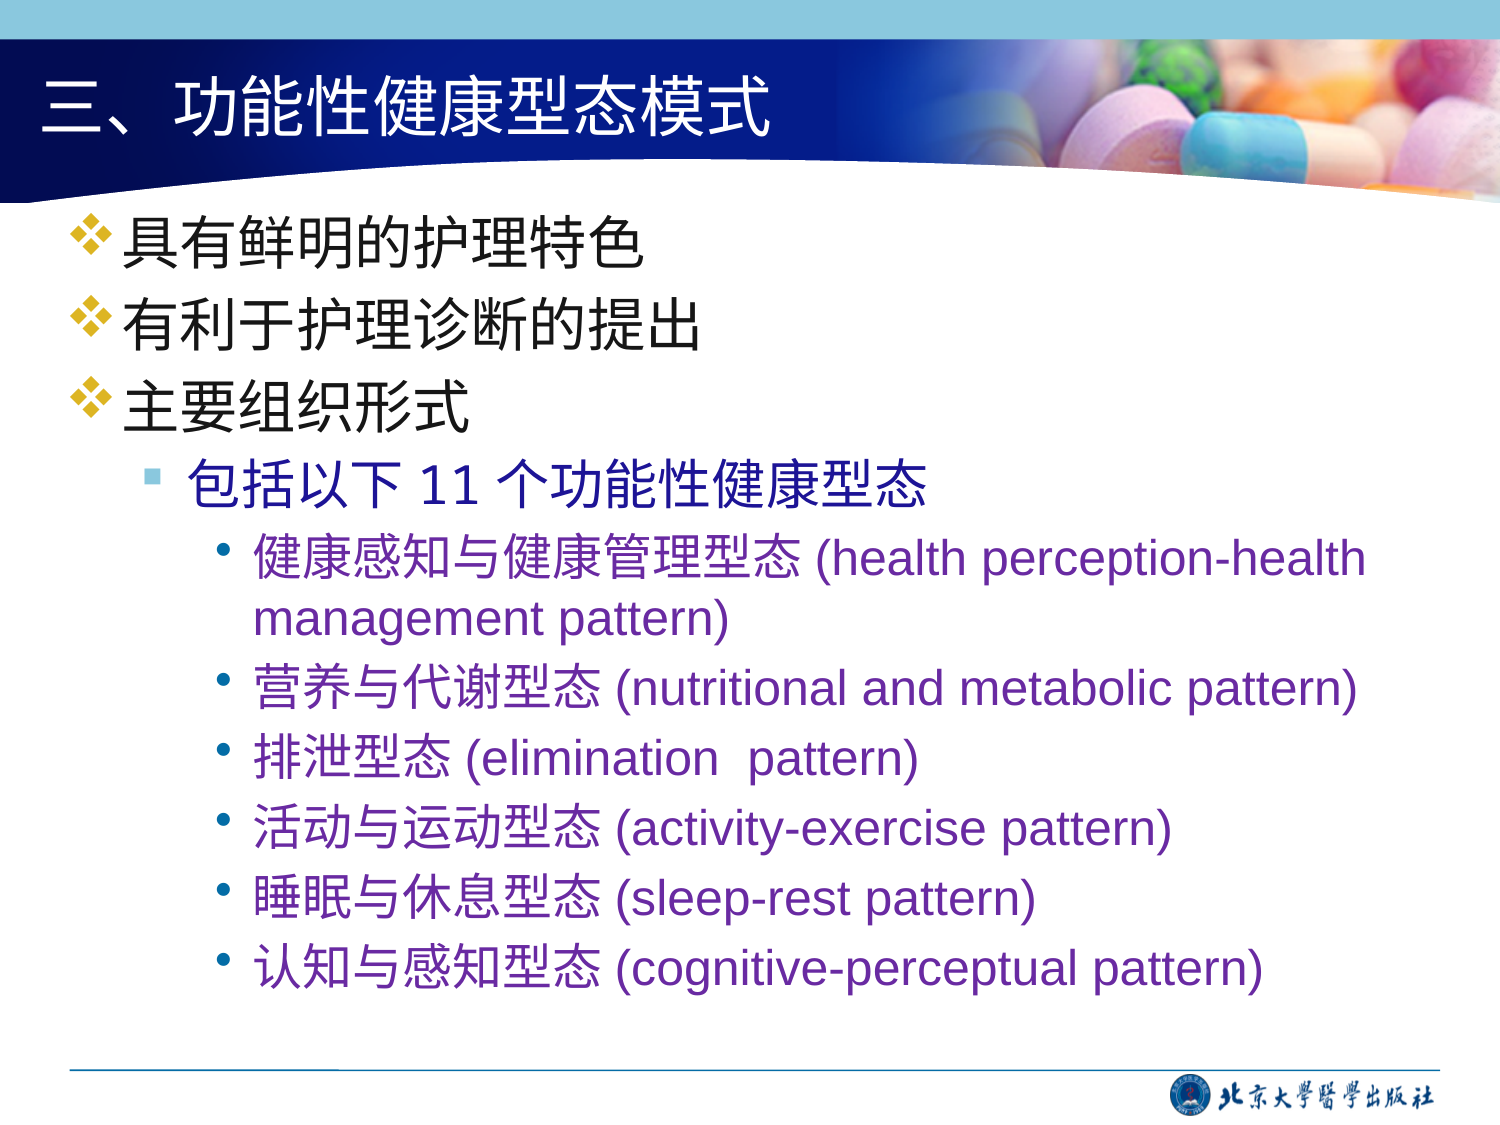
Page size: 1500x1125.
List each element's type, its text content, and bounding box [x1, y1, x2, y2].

picture [0, 40, 1500, 203]
list 具有鲜明的护理特色 有利于护理诊断的提出 主要组织形式 包括以下11个功能性健康型态 健康感知与健康管理型态(health perception-health management pattern) 营养与代谢型态(nutritional and metabolic pattern) 排泄型态(elimination pattern) 活动与运动型态(activity-exercise pattern) 睡眠与休息型态(sleep-rest pattern) 认知与感知型态(cognitive-perceptual pattern) [49, 198, 1463, 1026]
title 三、功能性健康型态模式 [23, 58, 1349, 152]
picture [1170, 1074, 1436, 1118]
